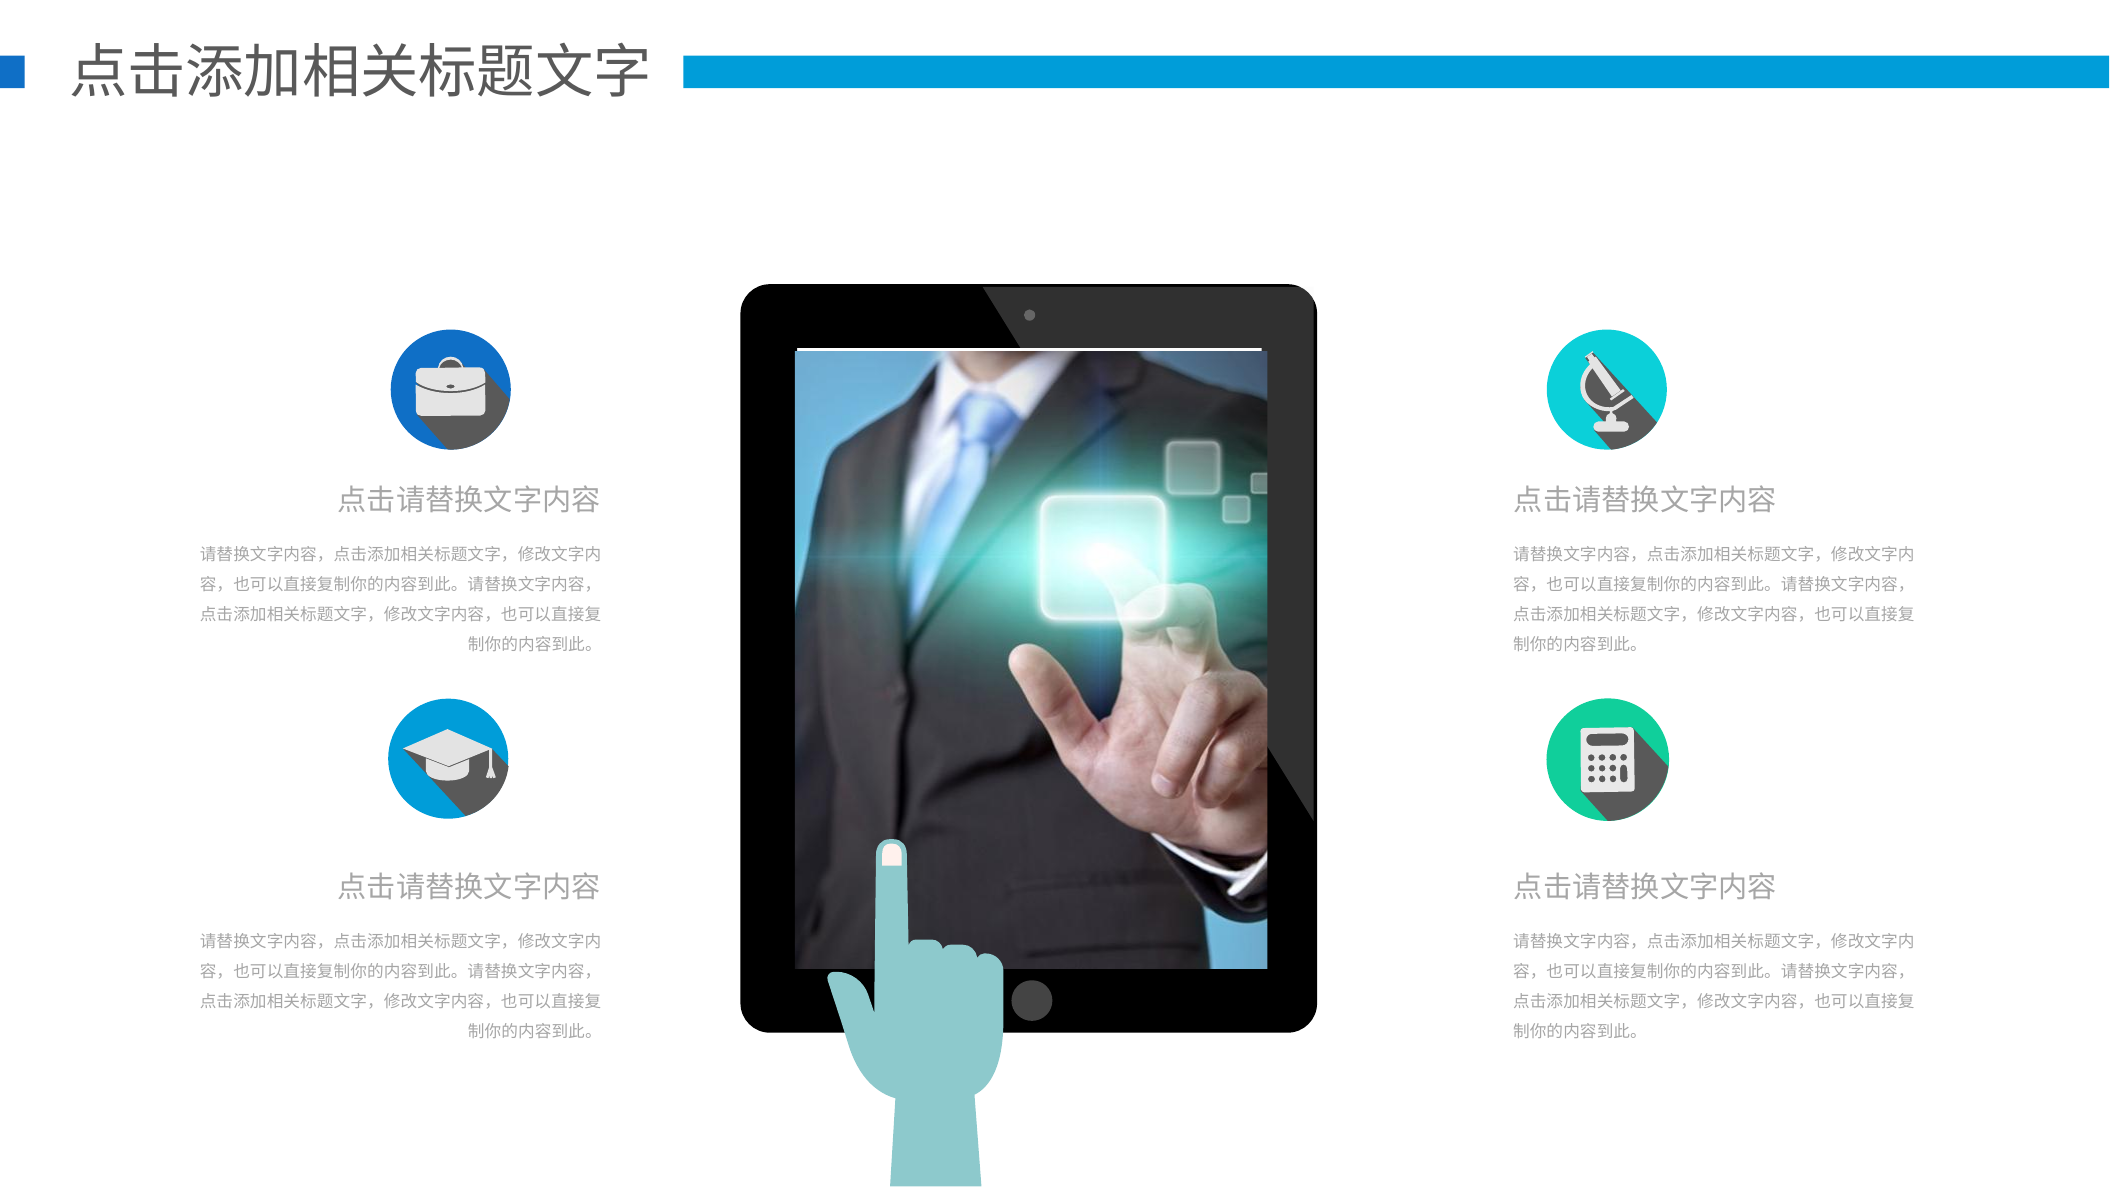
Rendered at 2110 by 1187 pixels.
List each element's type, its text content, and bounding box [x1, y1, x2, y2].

text_box 点击添加相关标题文字 [54, 26, 667, 112]
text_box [388, 698, 509, 819]
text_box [1546, 698, 1670, 821]
text_box 请替换文字内容，点击添加相关标题文字，修改文字内容，也可以直接复制你的内容到此。请替换文字内容，点击添加相关标题文字，修改文字内容，也可以直接复制你的内容到此。 [1496, 912, 1942, 1049]
text_box 点击请替换文字内容 [321, 472, 618, 524]
text_box 点击请替换文字内容 [1497, 860, 1794, 912]
text_box 点击请替换文字内容 [321, 860, 618, 912]
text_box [390, 329, 511, 450]
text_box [827, 839, 1004, 1187]
text_box 请替换文字内容，点击添加相关标题文字，修改文字内容，也可以直接复制你的内容到此。请替换文字内容，点击添加相关标题文字，修改文字内容，也可以直接复制你的内容到此。 [173, 912, 619, 1049]
text_box 请替换文字内容，点击添加相关标题文字，修改文字内容，也可以直接复制你的内容到此。请替换文字内容，点击添加相关标题文字，修改文字内容，也可以直接复制你的内容到此。 [1496, 525, 1942, 662]
text_box 请替换文字内容，点击添加相关标题文字，修改文字内容，也可以直接复制你的内容到此。请替换文字内容，点击添加相关标题文字，修改文字内容，也可以直接复制你的内容到此。 [173, 525, 619, 662]
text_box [740, 284, 1318, 1033]
text_box 点击请替换文字内容 [1497, 472, 1794, 524]
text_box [1546, 329, 1667, 450]
